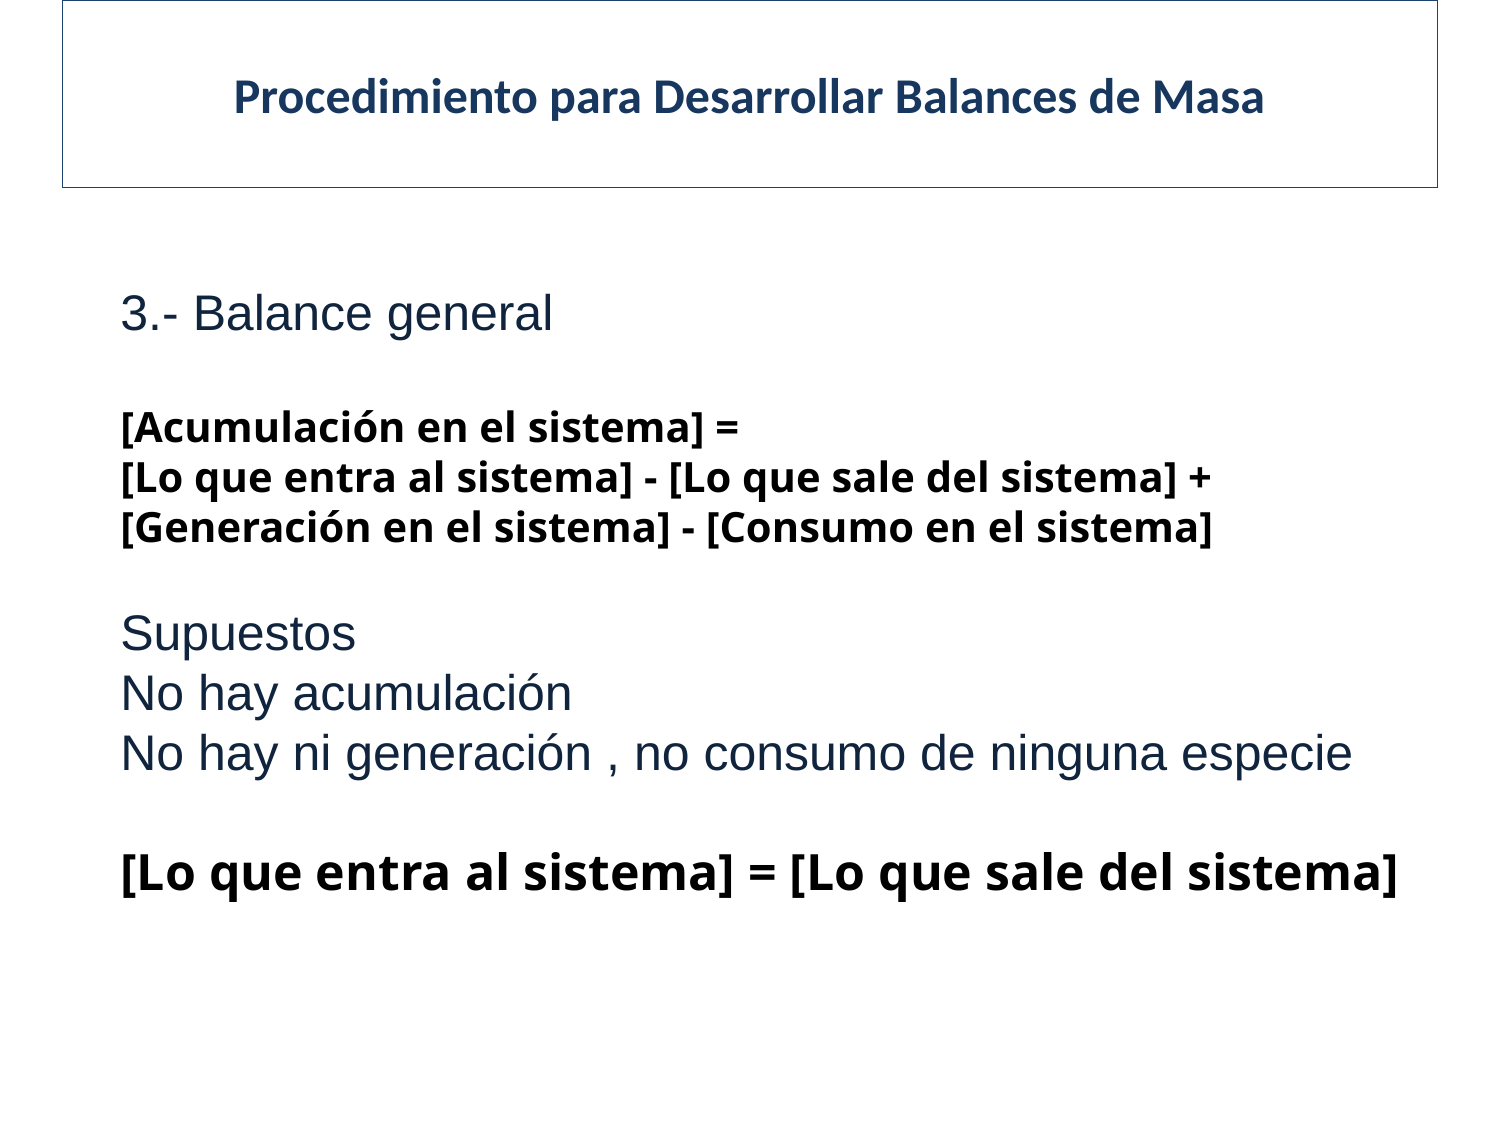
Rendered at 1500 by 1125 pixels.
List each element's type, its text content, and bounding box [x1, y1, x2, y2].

title Procedimiento para Desarrollar Balances de Masa [62, 0, 1438, 188]
text_box 3.- Balance general [Acumulación en el sistema] = [Lo que entra al sistema] - [Lo que sale del sistema] + [Generación en el sistema] - [Consumo en el sistema] Supuestos No hay acumulación No hay ni generación , no consumo de ninguna especie [Lo que entra al sistema] = [Lo que sale del sistema] [105, 272, 1442, 968]
